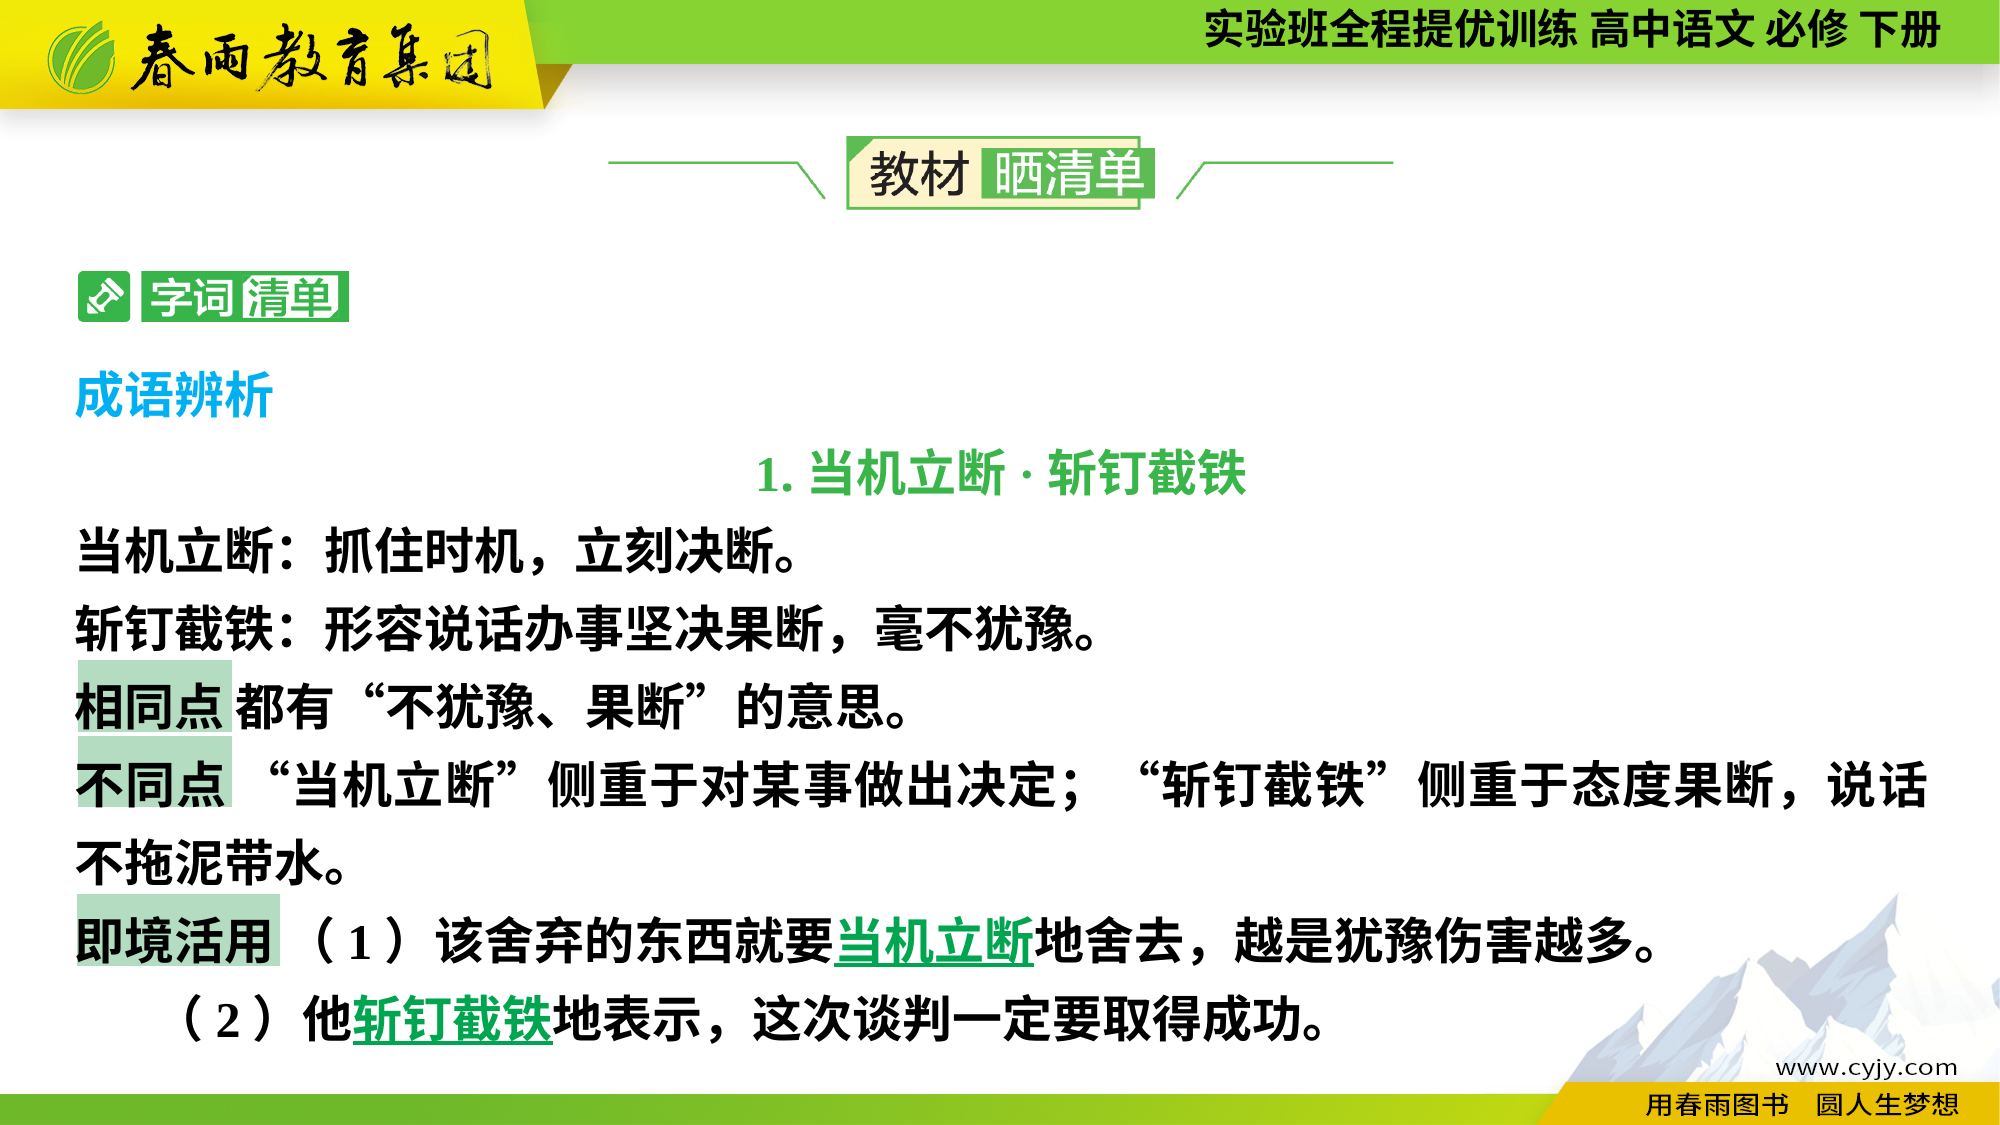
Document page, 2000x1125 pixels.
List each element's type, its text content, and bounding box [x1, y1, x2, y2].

list 成语辨析 1.当机立断·斩钉截铁 当机立断：抓住时机，立刻决断。 斩钉截铁：形容说话办事坚决果断，毫不犹豫。 相同点 都有“不犹豫、果断”的意思。 不同点 “当机立断”侧重于对某事做出决定；“斩钉截铁”侧重于态度果断，说话不拖泥带水。 即境活用 （1）该舍弃的东西就要当机立断地舍去，越是犹豫伤害越多。 （2）他斩钉截铁地表示，这次谈判一定要取得成功。 [59, 338, 1944, 1063]
picture [0, 0, 2000, 1125]
